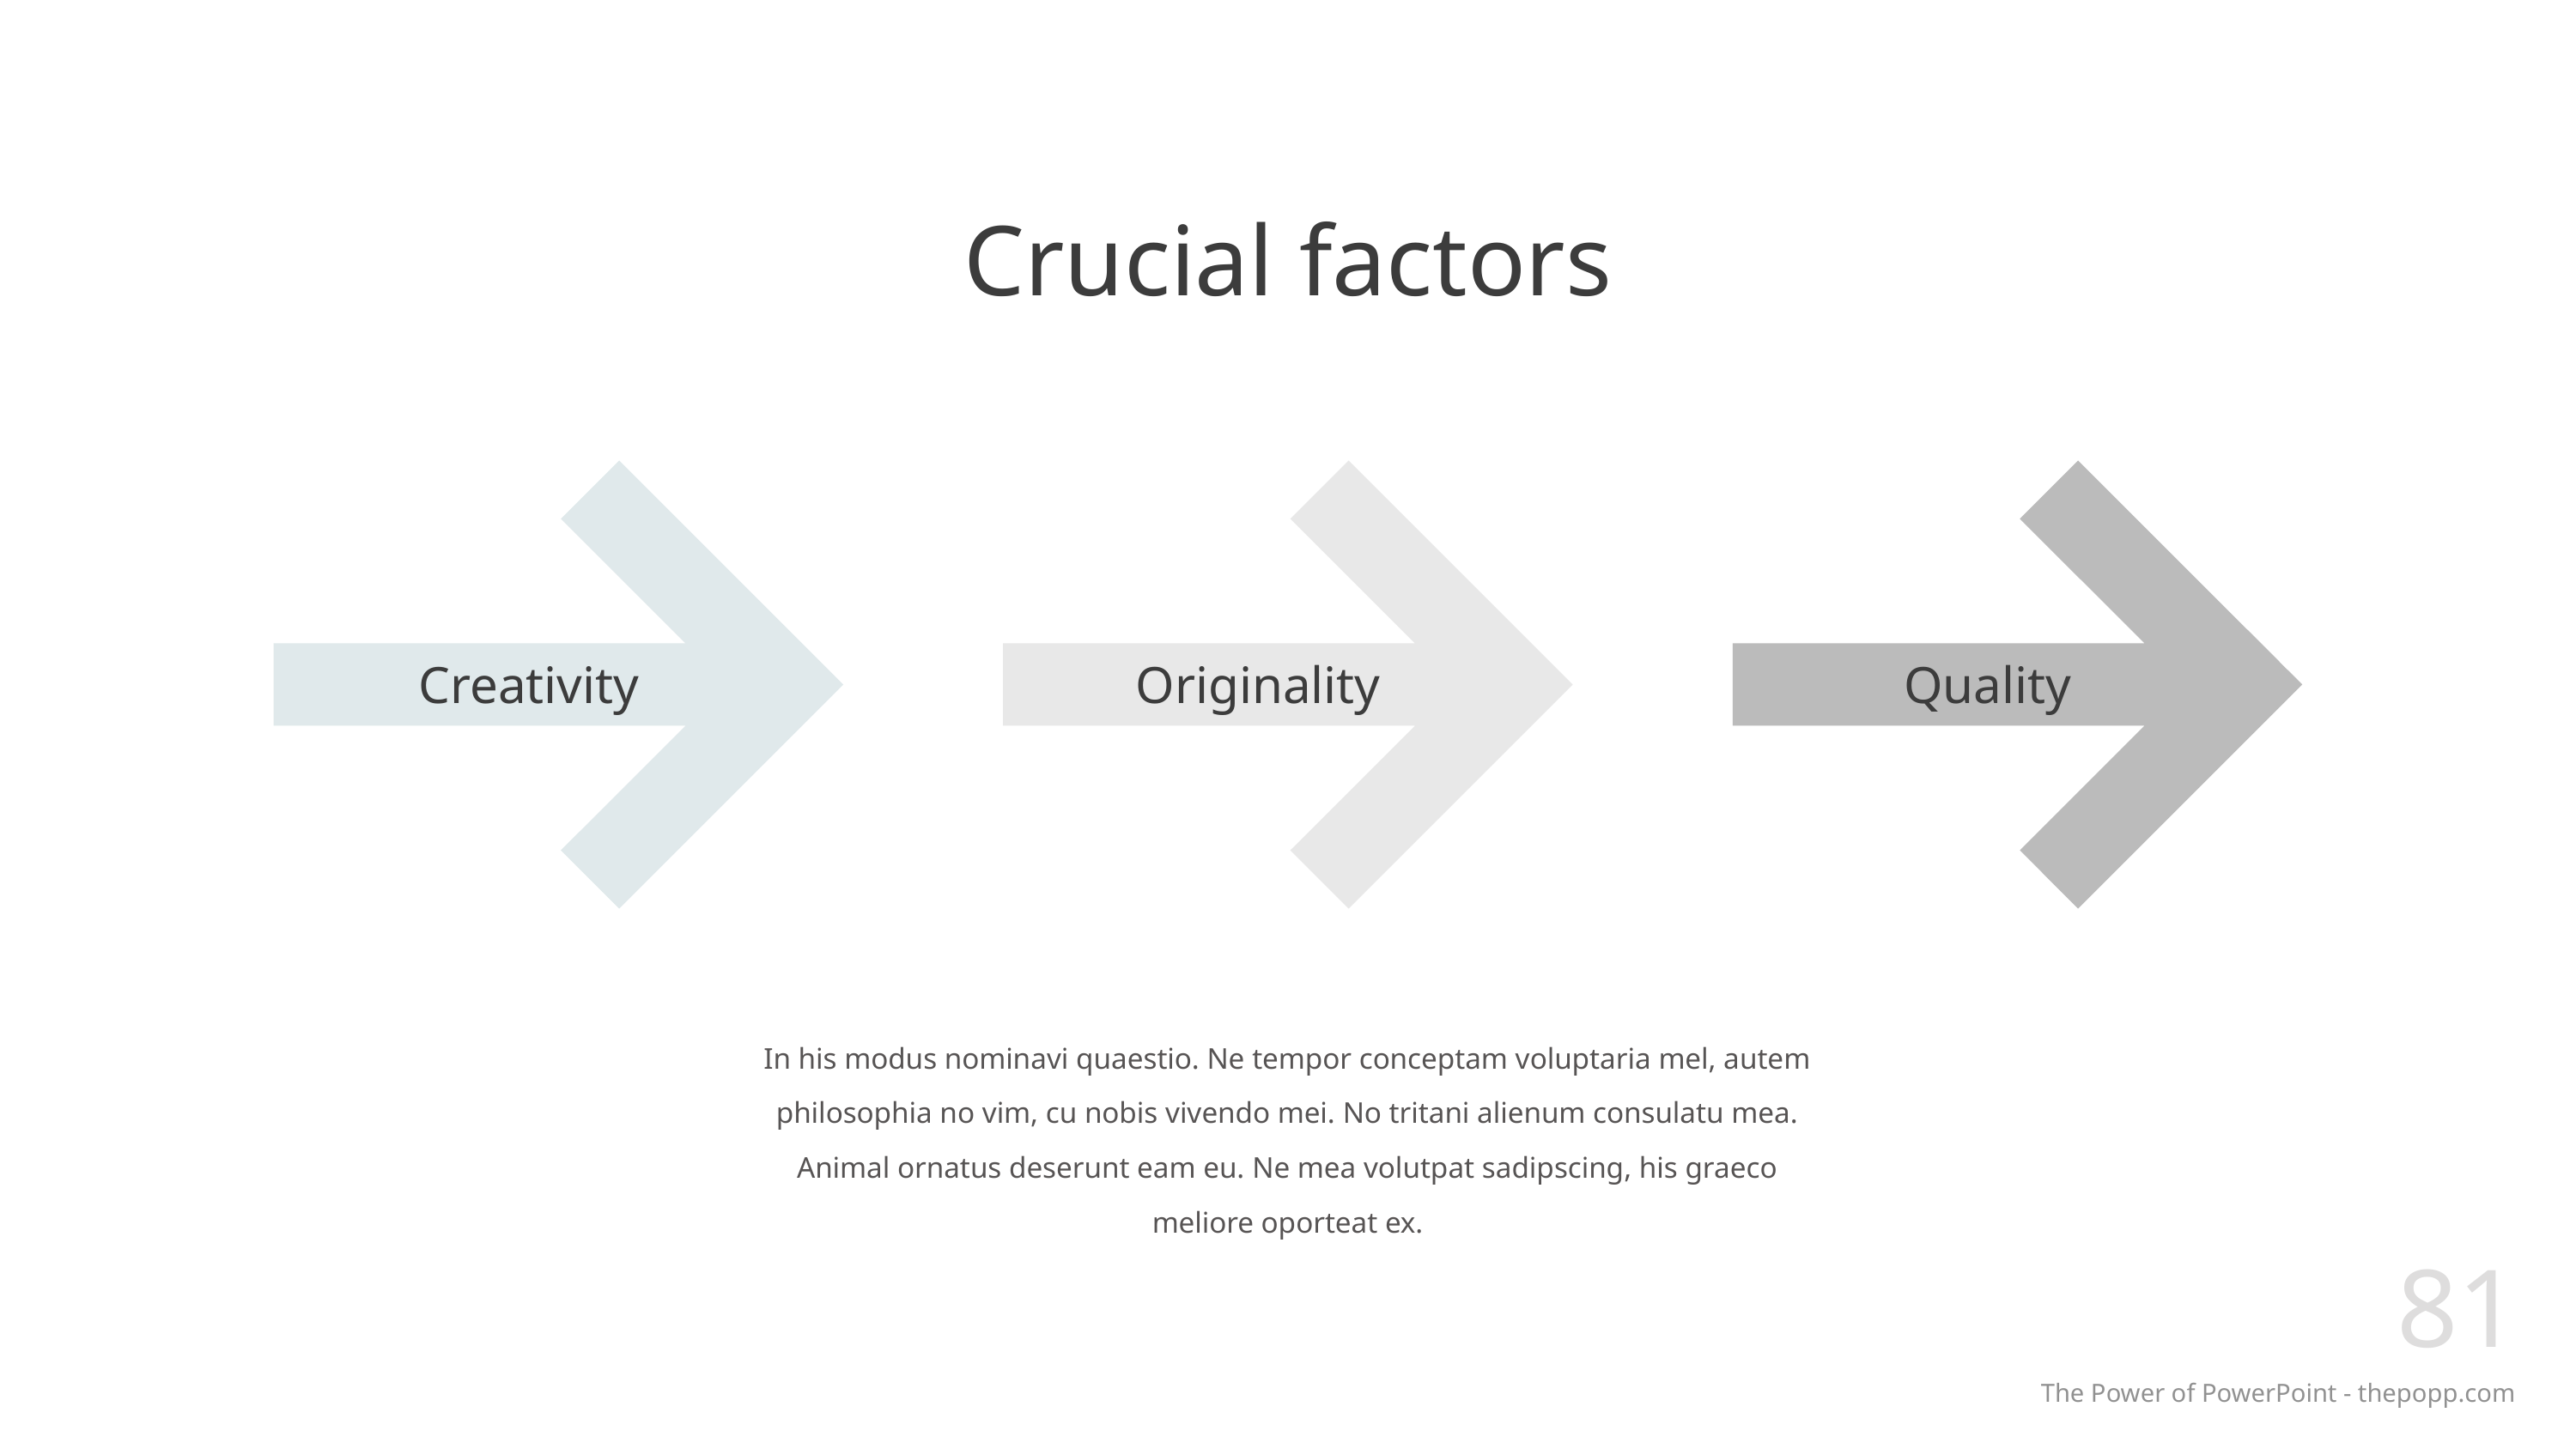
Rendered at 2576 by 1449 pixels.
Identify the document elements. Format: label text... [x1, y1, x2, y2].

list Creativity [300, 644, 758, 724]
footer The Power of PowerPoint - thepopp.com [1573, 1354, 2529, 1432]
list In his modus nominavi quaestio. Ne tempor conceptam voluptaria mel, autem philosophia no vim, cu nobis vivendo mei. No tritani alienum consulatu mea. Animal ornatus deserunt eam eu. Ne mea volutpat sadipscing, his graeco meliore oporteat ex. [746, 1012, 1830, 1246]
list Quality [1759, 644, 2217, 724]
list Originality [1029, 644, 1487, 724]
slide_number 81 [2150, 1250, 2532, 1393]
title Crucial factors [425, 176, 2151, 324]
